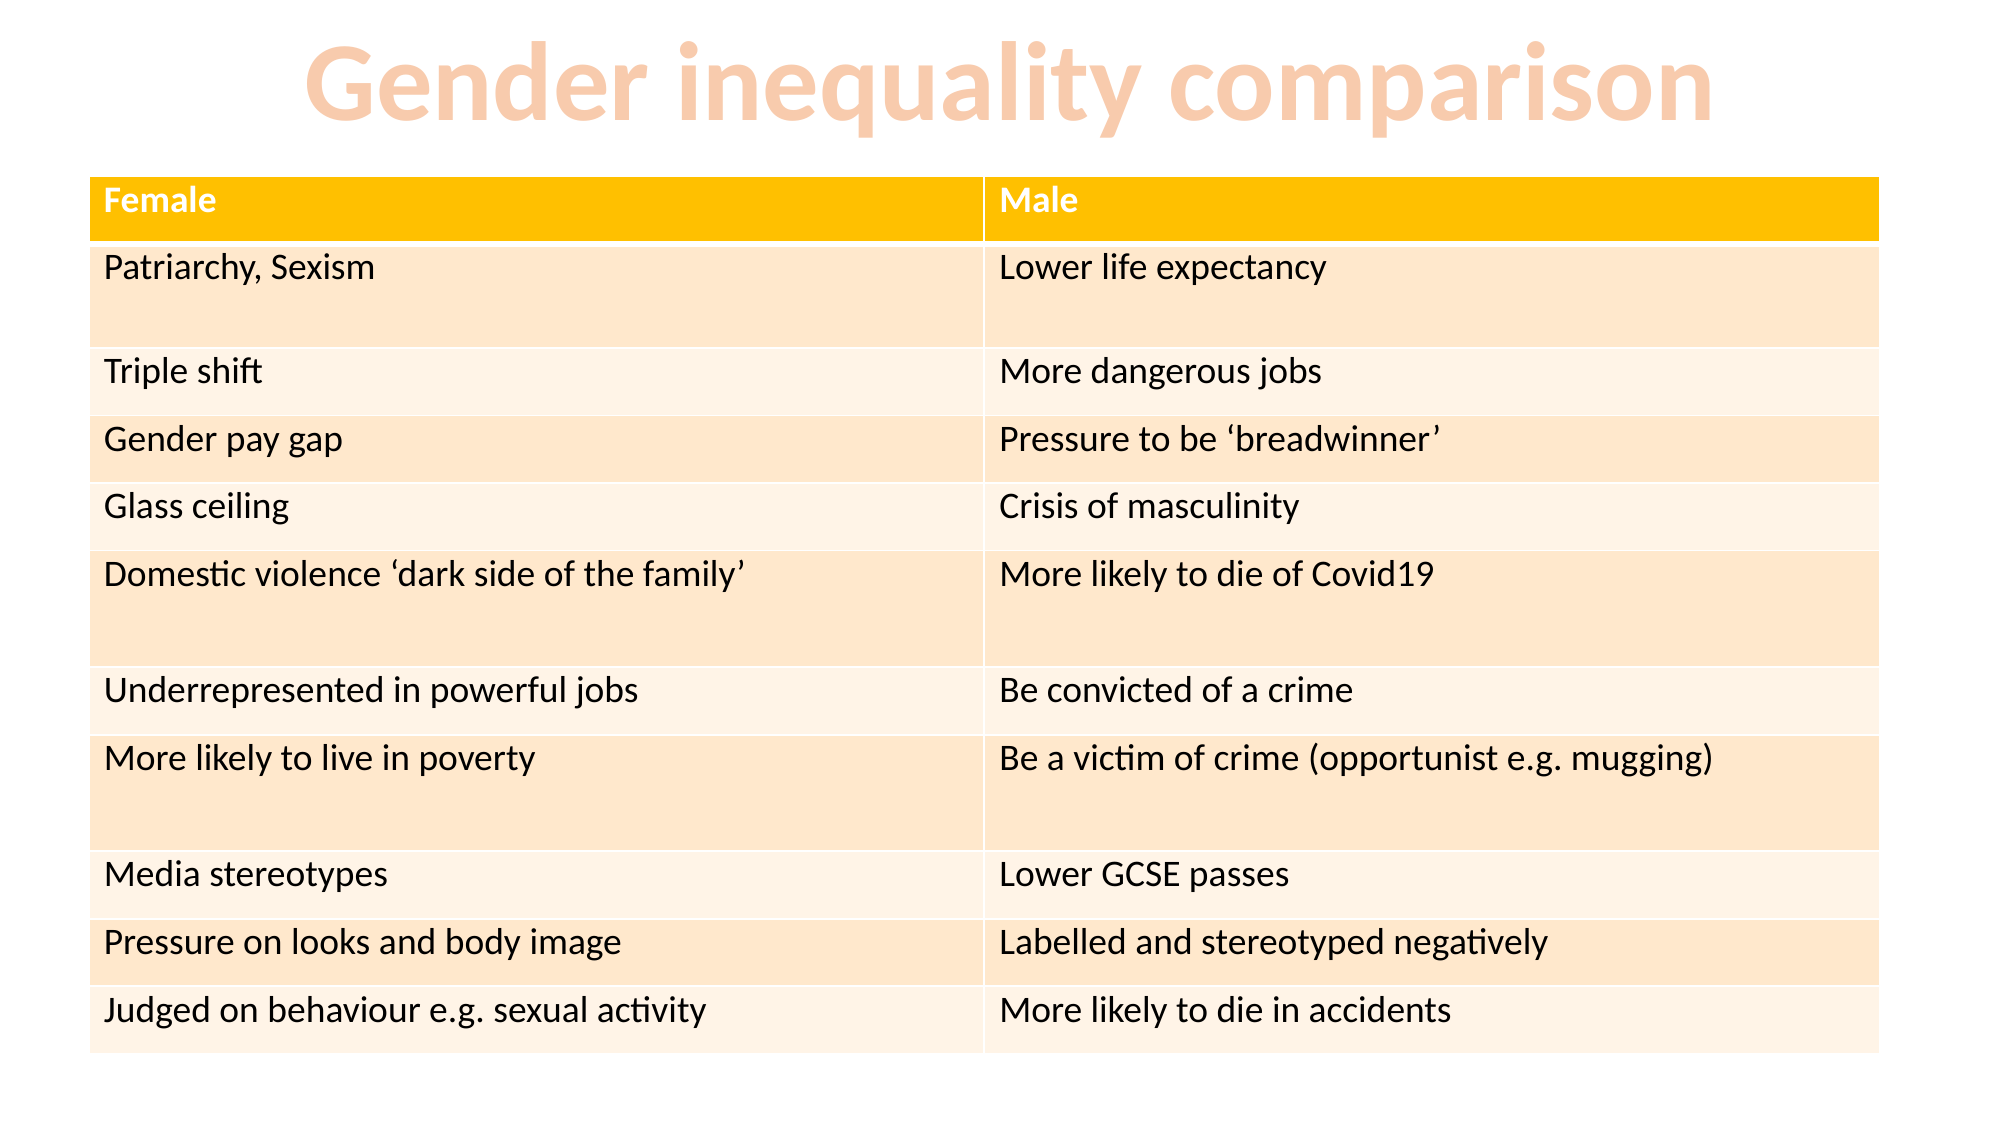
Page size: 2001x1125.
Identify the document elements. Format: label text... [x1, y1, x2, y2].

table_cell Lower life expectancy [985, 247, 1879, 347]
table_header Male [985, 177, 1879, 241]
table_cell More likely to die in accidents [985, 987, 1879, 1053]
table_cell Triple shift [90, 349, 983, 415]
table_cell More likely to die of Covid19 [985, 551, 1879, 666]
table_cell Judged on behaviour e.g. sexual activity [90, 987, 983, 1053]
table_cell Domestic violence ‘dark side of the family’ [90, 551, 983, 666]
table_cell Underrepresented in powerful jobs [90, 668, 983, 734]
text_box Gender inequality comparison [289, 0, 1733, 150]
table_cell Labelled and stereotyped negatively [985, 920, 1879, 985]
table_cell More likely to live in poverty [90, 736, 983, 850]
table_cell Media stereotypes [90, 852, 983, 918]
table_cell Be convicted of a crime [985, 668, 1879, 734]
table_cell Be a victim of crime (opportunist e.g. mugging) [985, 736, 1879, 850]
table_header Female [90, 177, 983, 241]
table_cell Lower GCSE passes [985, 852, 1879, 918]
table_cell Glass ceiling [90, 484, 983, 550]
table_cell Pressure to be ‘breadwinner’ [985, 416, 1879, 482]
table_cell Gender pay gap [90, 416, 983, 482]
table_cell Patriarchy, Sexism [90, 247, 983, 347]
table_cell Pressure on looks and body image [90, 920, 983, 985]
table_cell Crisis of masculinity [985, 484, 1879, 550]
table_cell More dangerous jobs [985, 349, 1879, 415]
